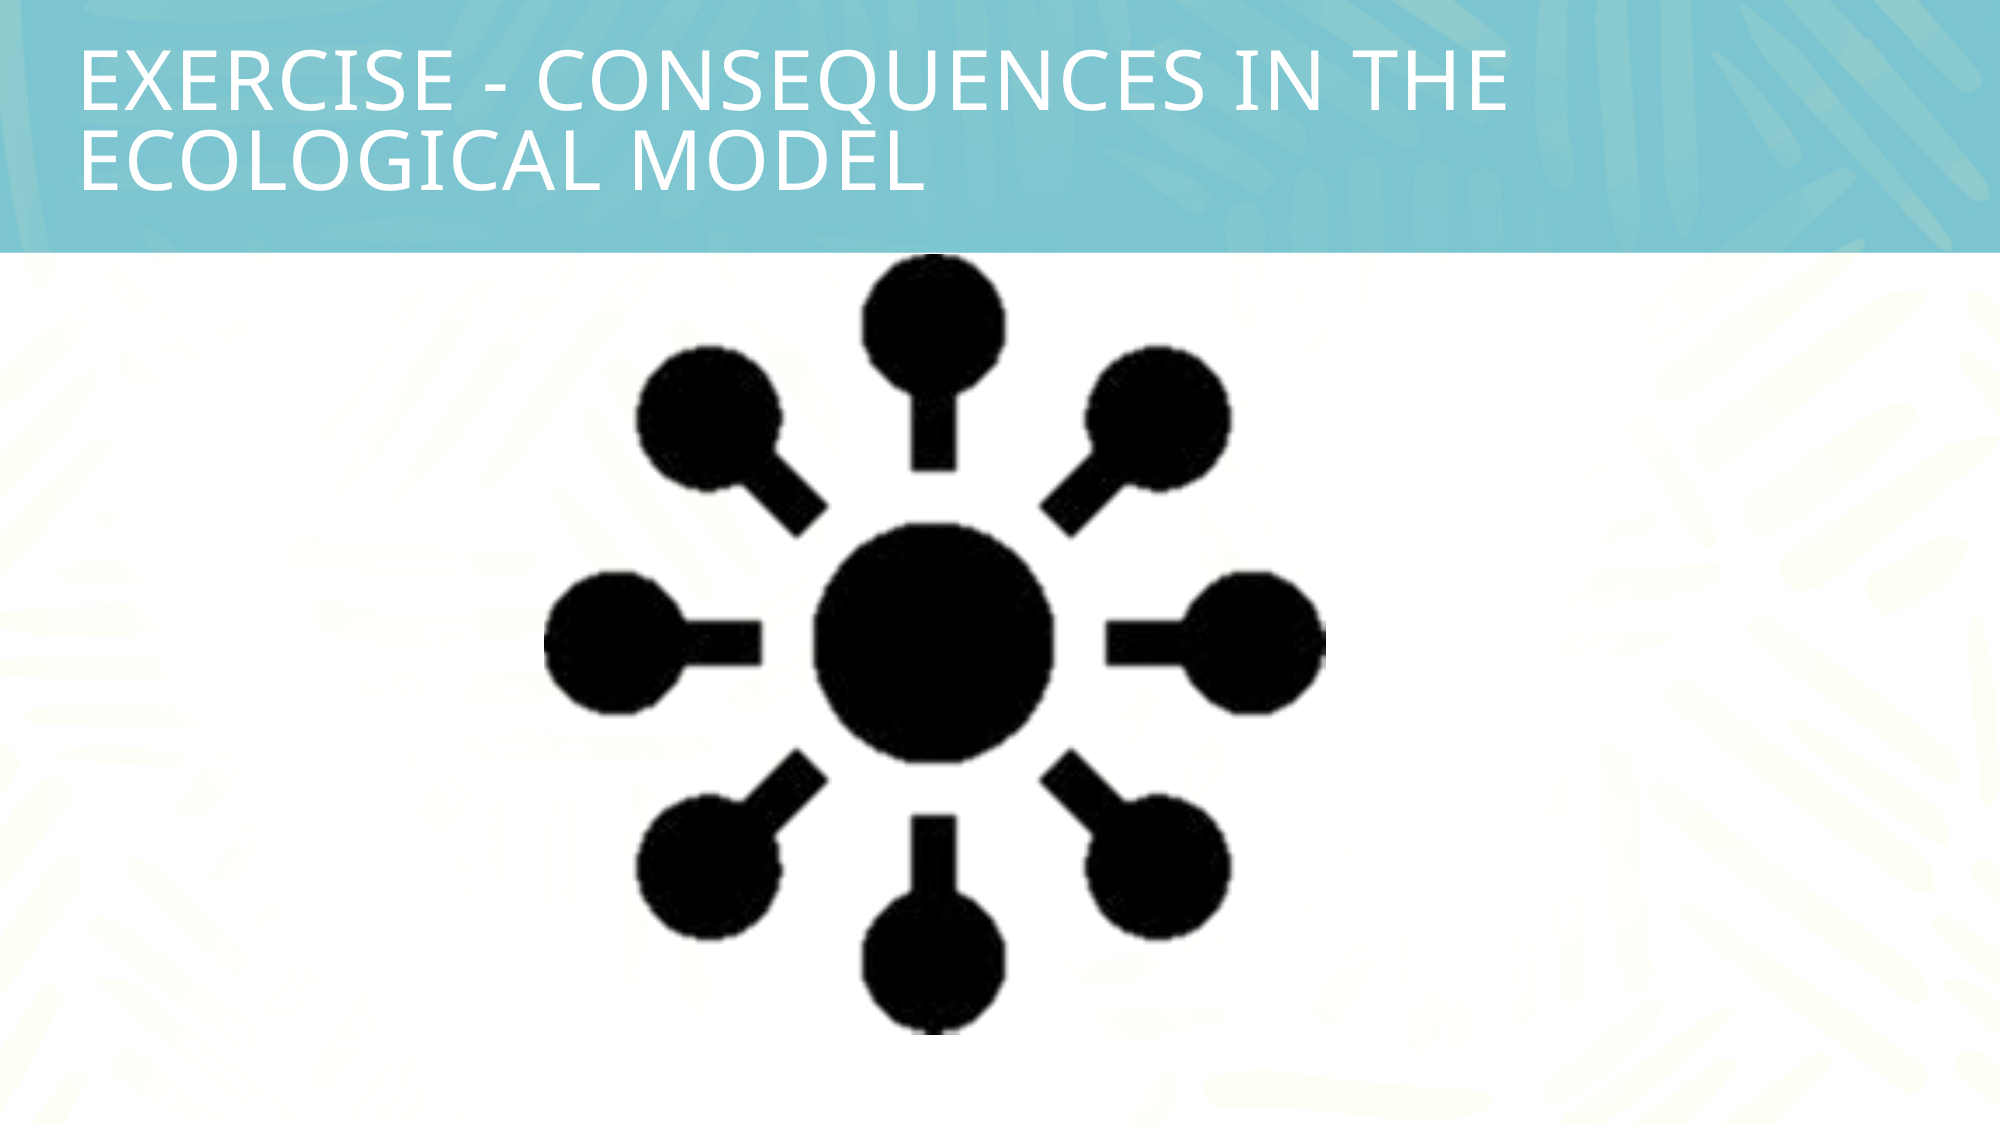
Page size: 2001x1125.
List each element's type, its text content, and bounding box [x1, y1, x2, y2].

title Exercise - Consequences in the ecological model [61, 33, 1938, 220]
picture [0, 0, 2000, 1125]
